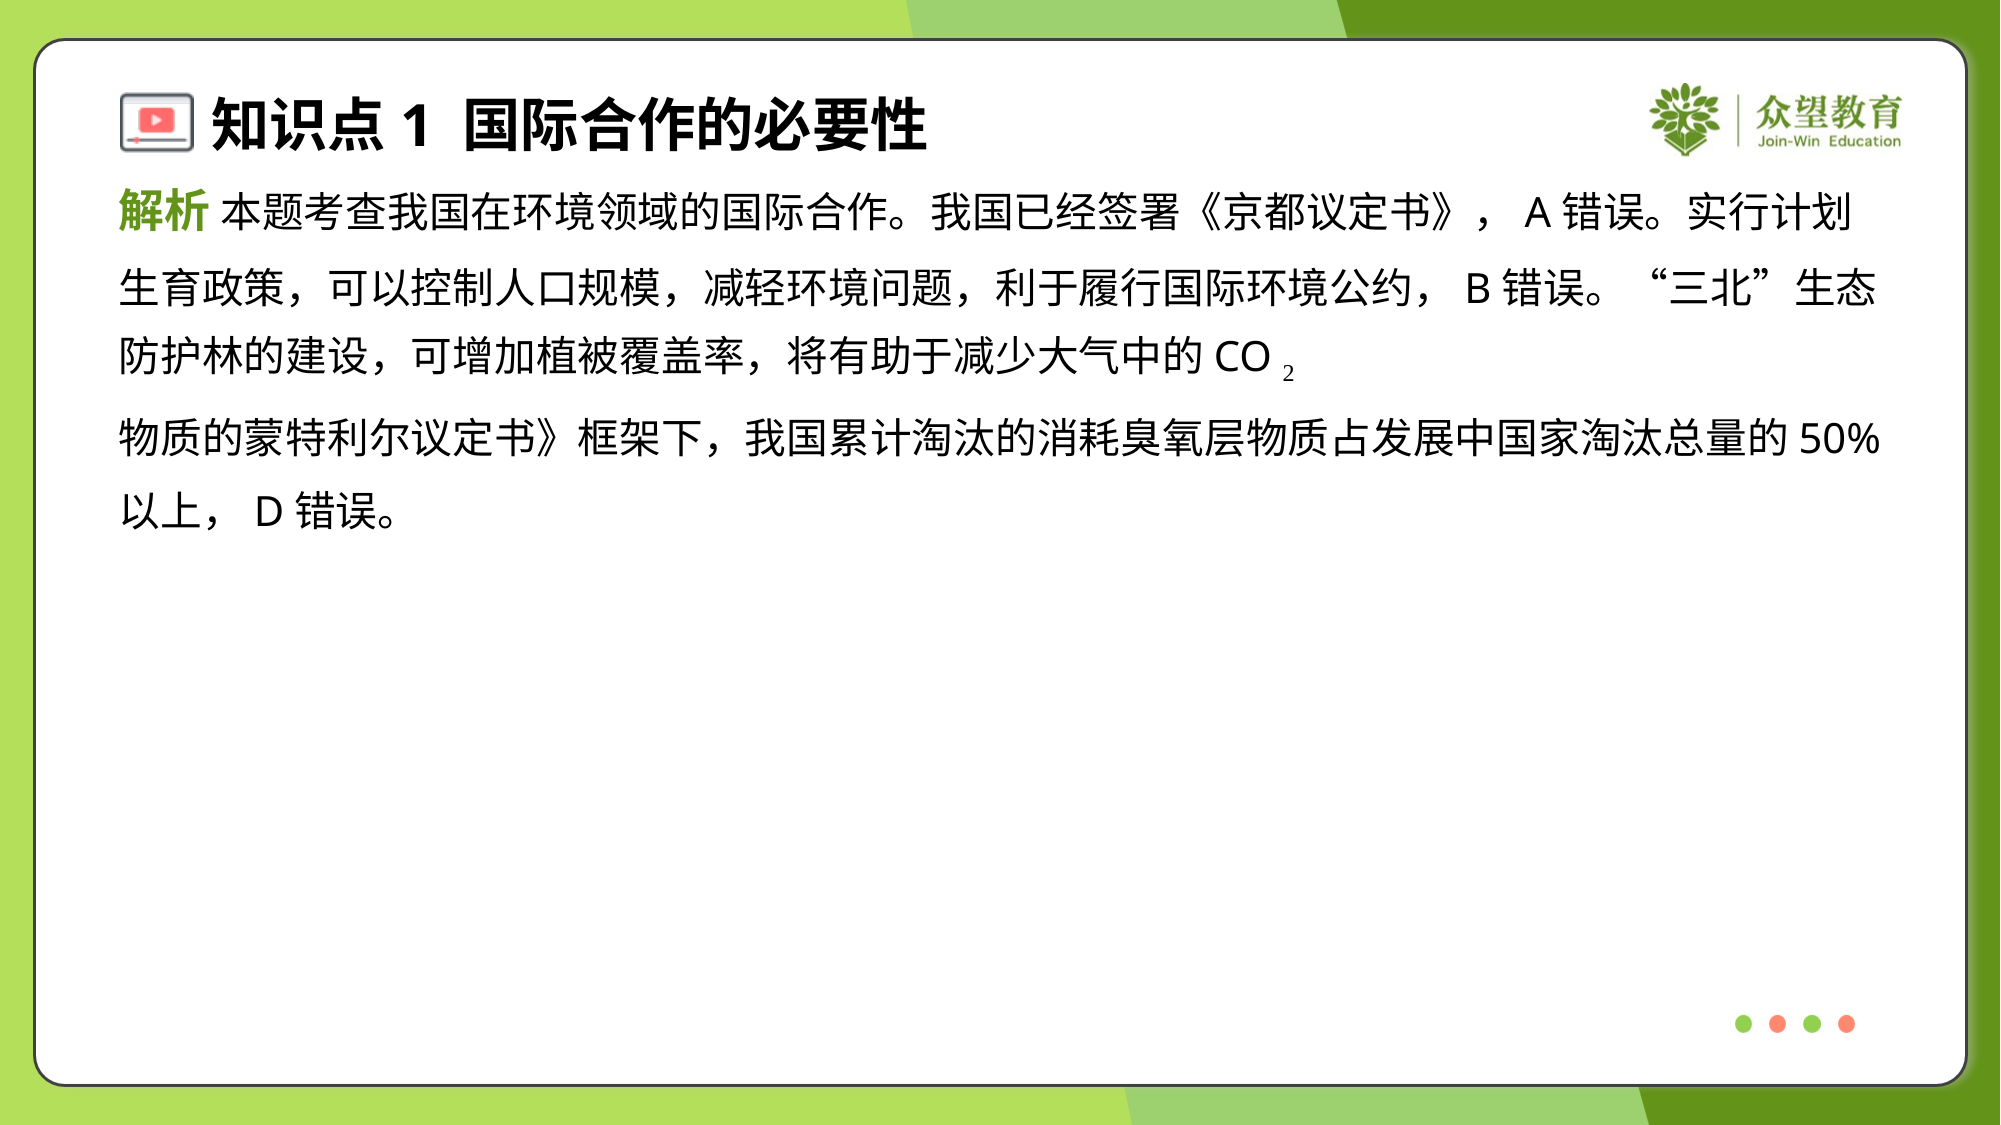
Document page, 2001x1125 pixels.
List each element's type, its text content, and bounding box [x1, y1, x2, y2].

picture [0, 0, 2000, 1125]
text_box 解析 本题考查我国在环境领域的国际合作。我国已经签署《京都议定书》，A错误。实行计划 生育政策，可以控制人口规模，减轻环境问题，利于履行国际环境公约，B错误。“三北”生态 防护林的建设，可增加植被覆盖率，将有助于减少大气中的CO 2 ，C正确。在《关于消耗臭氧层 物质的蒙特利尔议定书》框架下，我国累计淘汰的消耗臭氧层物质占发展中国家淘汰总量的50% 以上，D错误。 [118, 159, 1883, 527]
